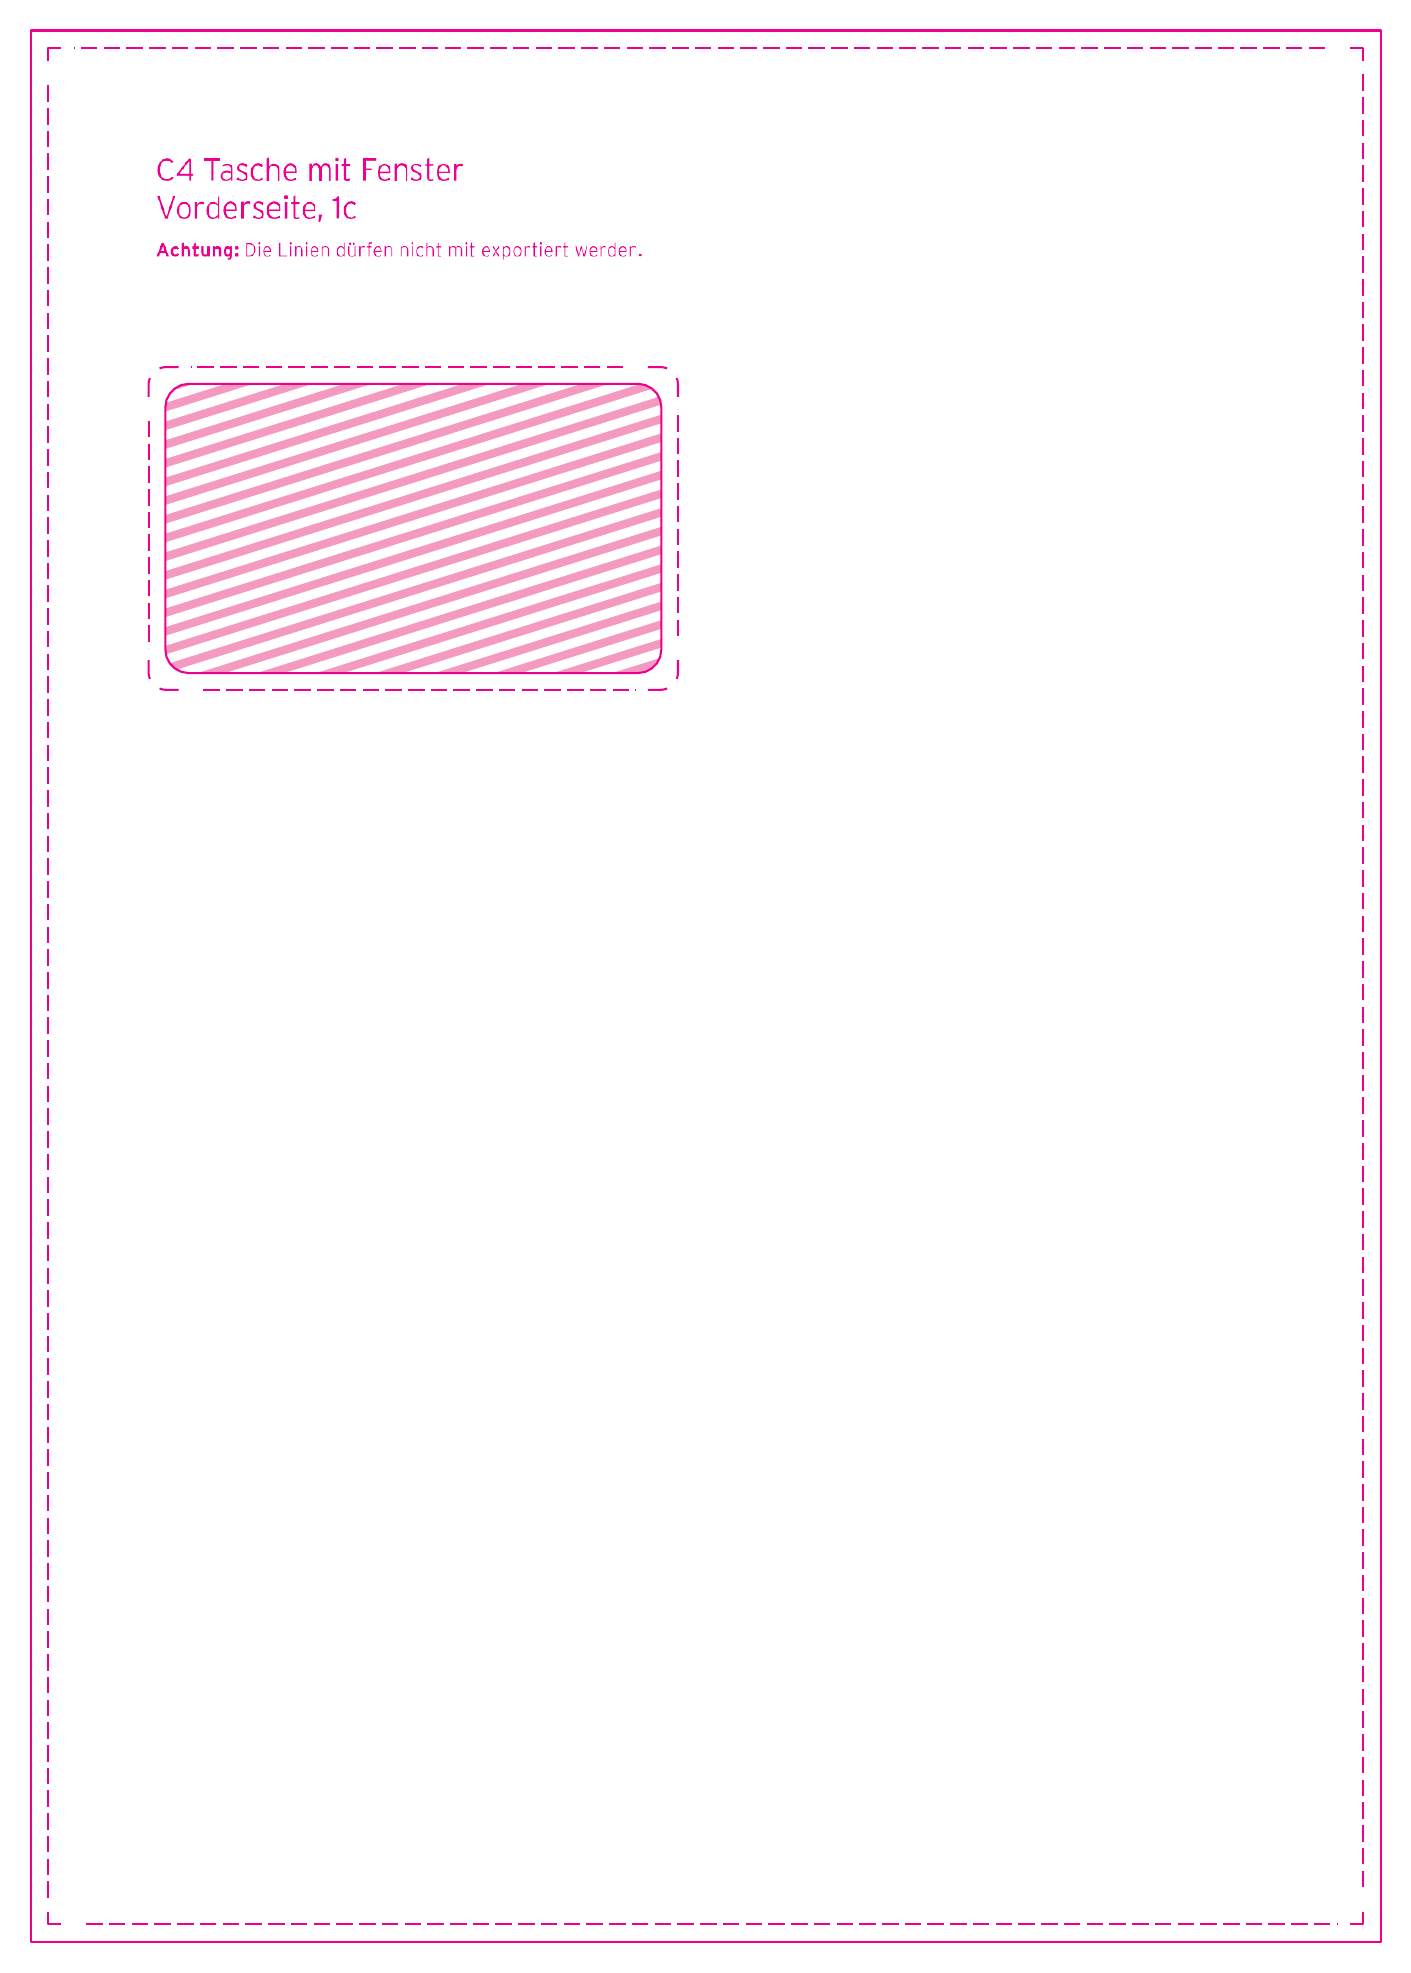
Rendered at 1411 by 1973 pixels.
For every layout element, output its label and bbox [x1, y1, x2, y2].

text_box [29, 29, 1383, 1944]
